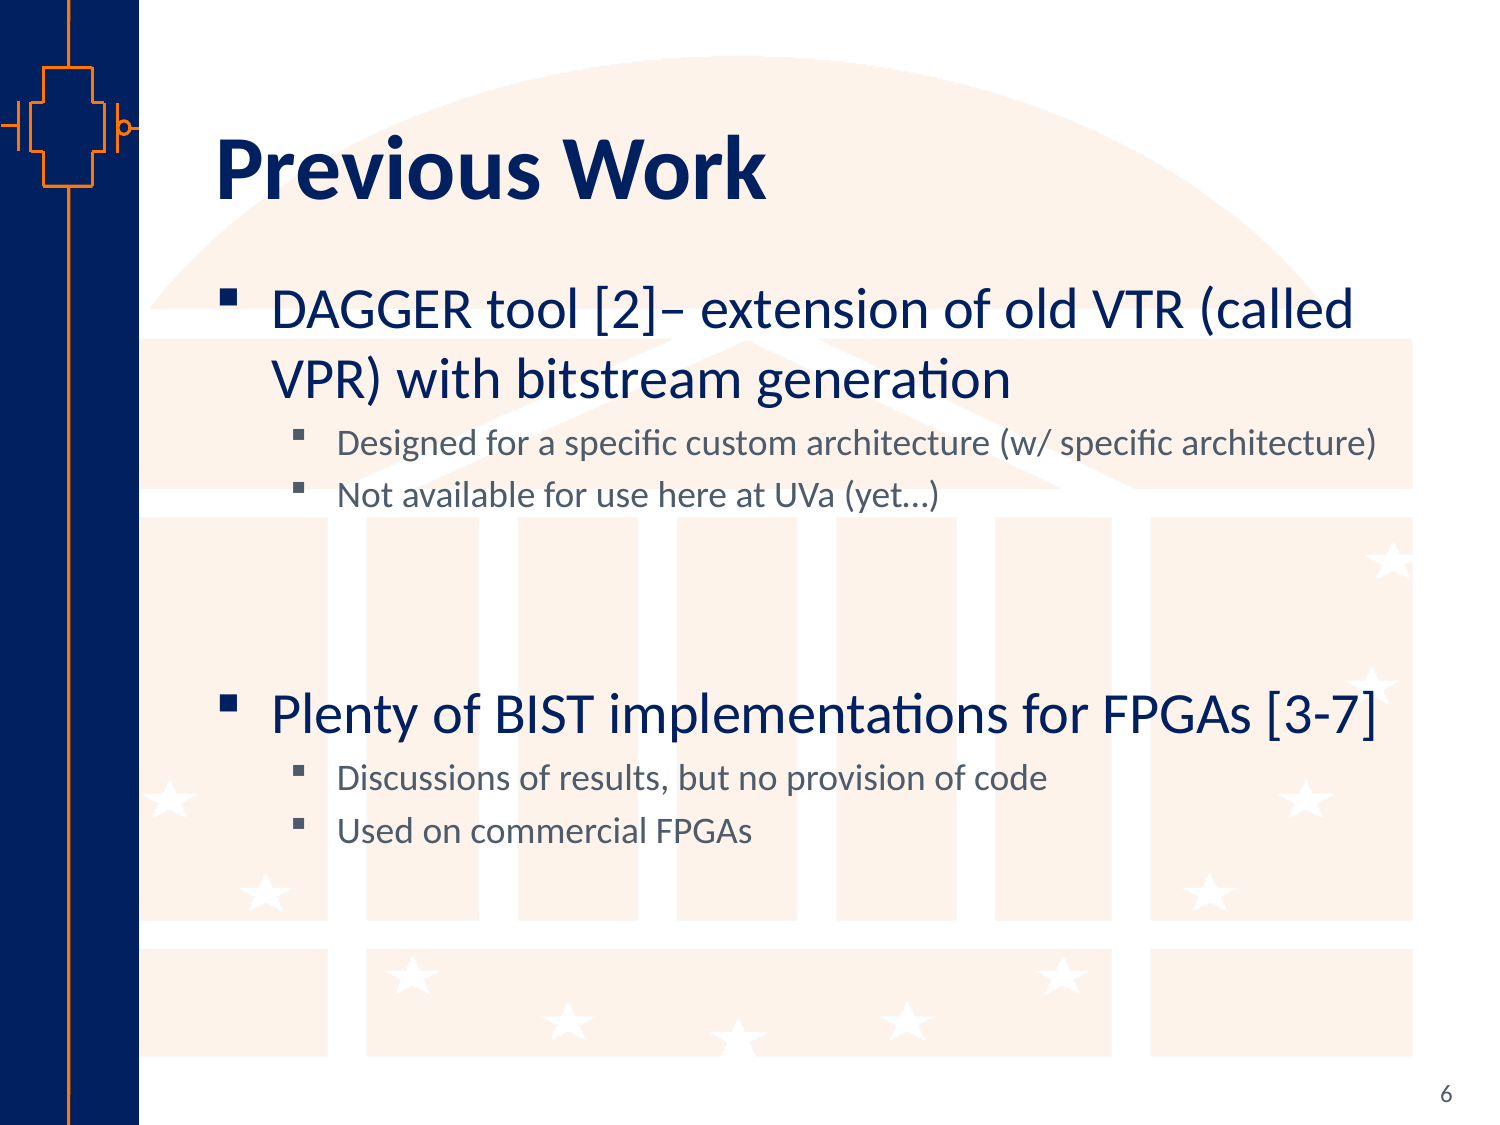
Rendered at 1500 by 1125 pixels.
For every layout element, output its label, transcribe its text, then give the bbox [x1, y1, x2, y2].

list DAGGER tool [2]– extension of old VTR (called VPR) with bitstream generation Designed for a specific custom architecture (w/ specific architecture) Not available for use here at UVa (yet…) Plenty of BIST implementations for FPGAs [3-7] Discussions of results, but no provision of code Used on commercial FPGAs [200, 262, 1425, 988]
title Previous Work [200, 37, 1388, 225]
slide_number 6 [1425, 1062, 1488, 1123]
